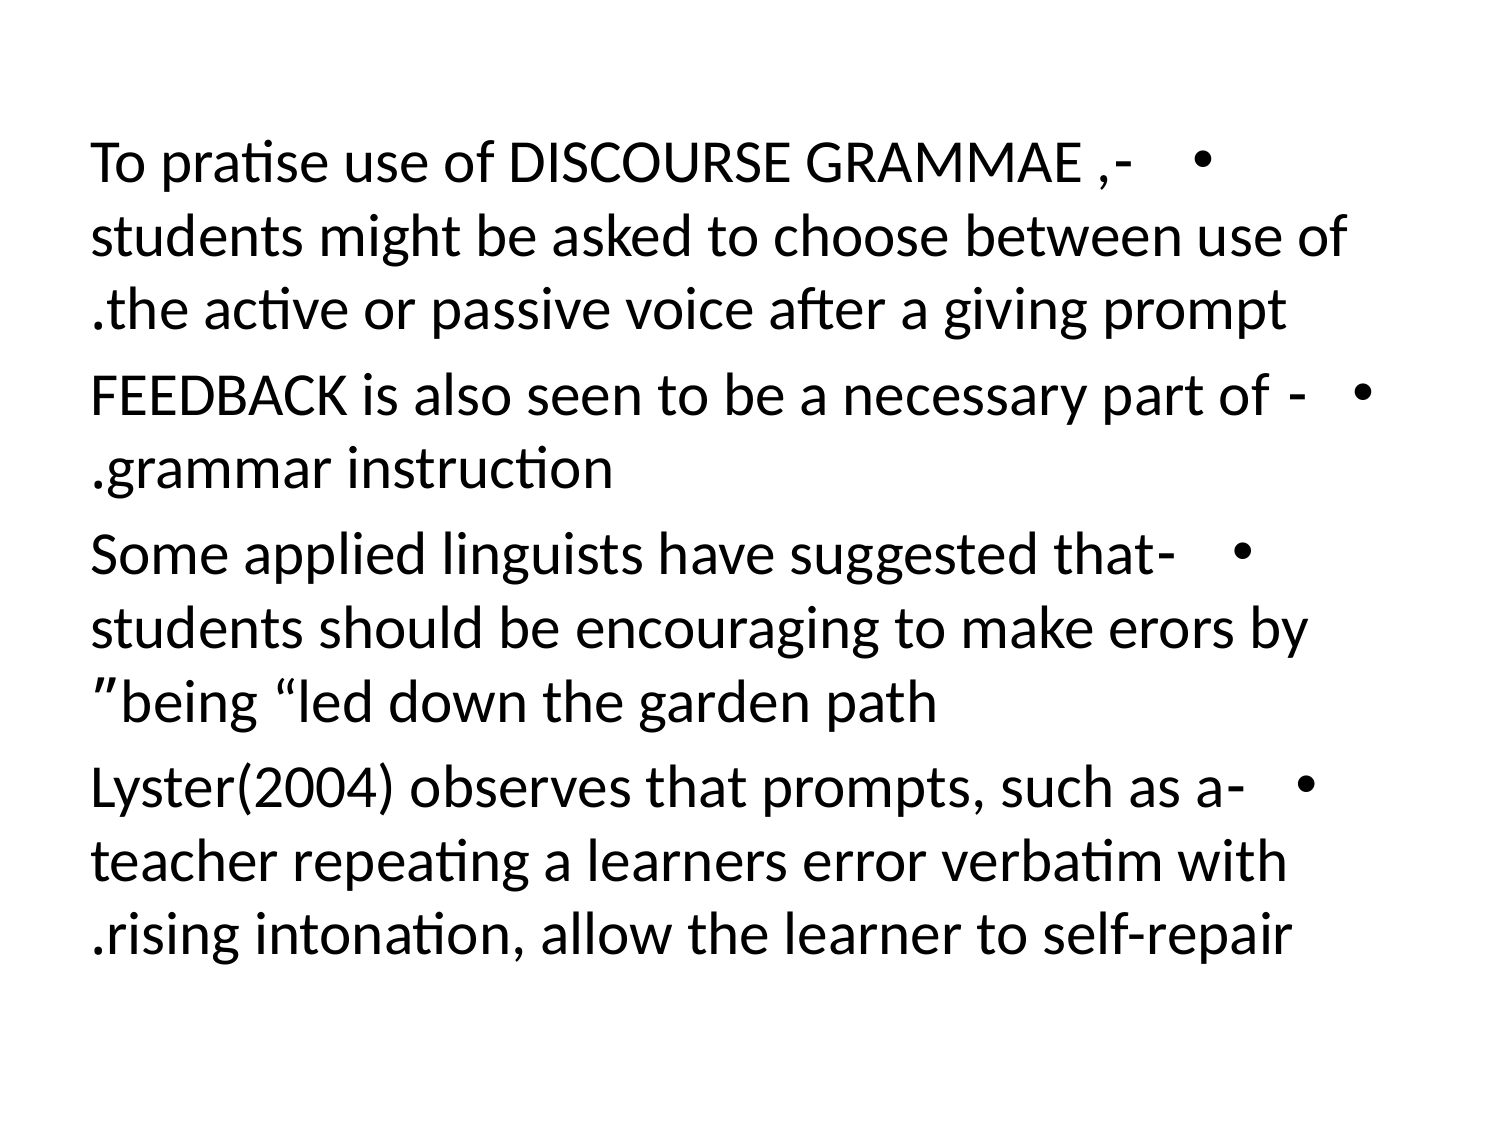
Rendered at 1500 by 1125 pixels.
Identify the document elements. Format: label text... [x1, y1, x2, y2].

list -To pratise use of DISCOURSE GRAMMAE , students might be asked to choose between use of the active or passive voice after a giving prompt. - FEEDBACK is also seen to be a necessary part of grammar instruction. -Some applied linguists have suggested that students should be encouraging to make erors by being “led down the garden path” -Lyster(2004) observes that prompts, such as a teacher repeating a learners error verbatim with rising intonation, allow the learner to self-repair. [75, 113, 1425, 1005]
